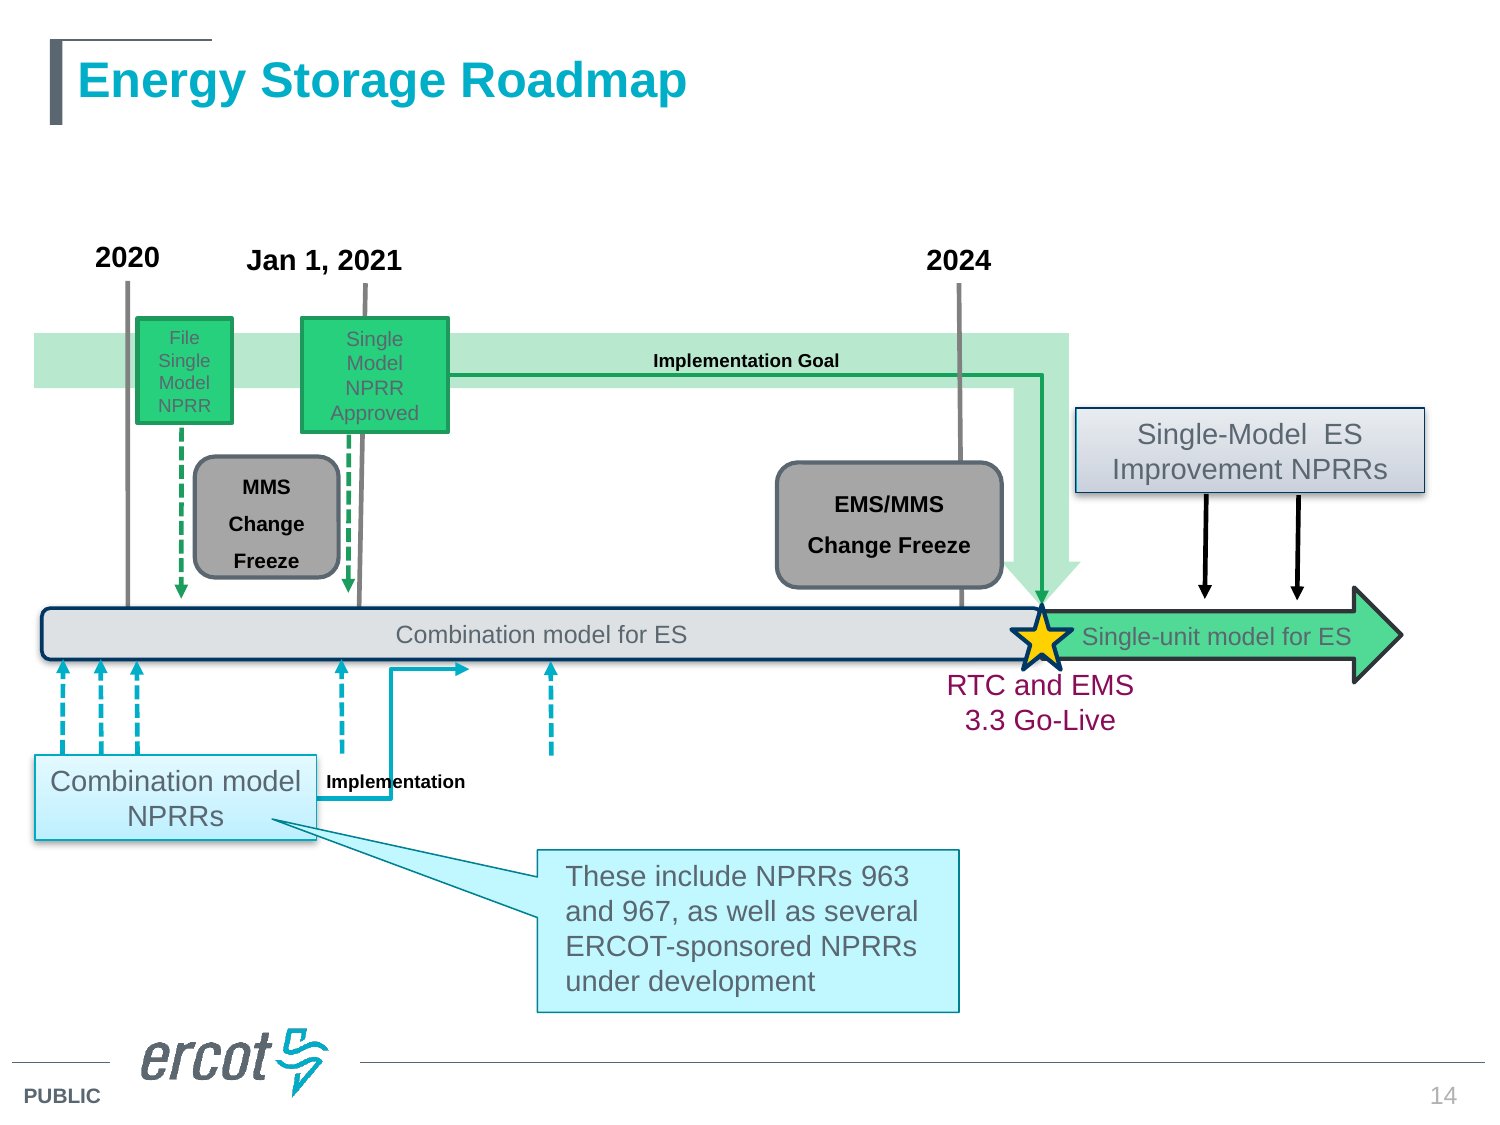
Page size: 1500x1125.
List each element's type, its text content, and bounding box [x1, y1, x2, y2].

slide_number 14 [1400, 1076, 1488, 1113]
title Energy Storage Roadmap [62, 39, 1450, 125]
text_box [33, 230, 1425, 1013]
picture [137, 1024, 332, 1100]
